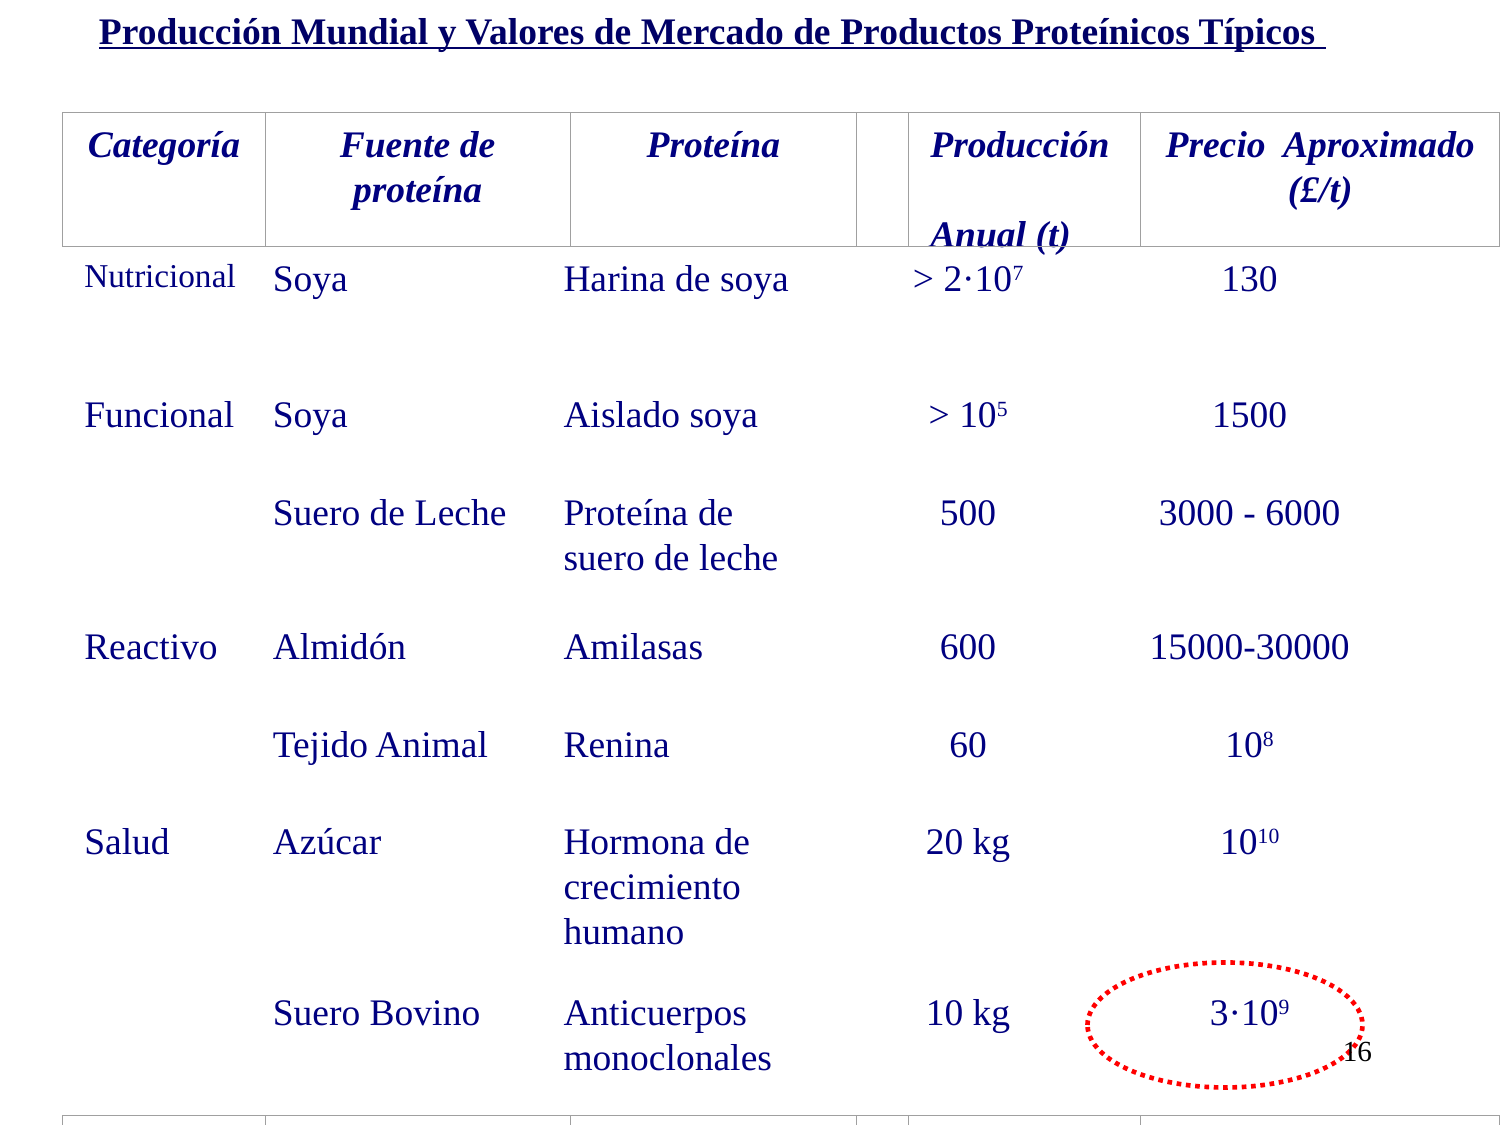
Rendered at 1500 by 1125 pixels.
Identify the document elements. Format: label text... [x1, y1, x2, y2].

text_box Producción Mundial y Valores de Mercado de Productos Proteínicos Típicos [0, 0, 1463, 60]
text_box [62, 112, 1500, 1125]
